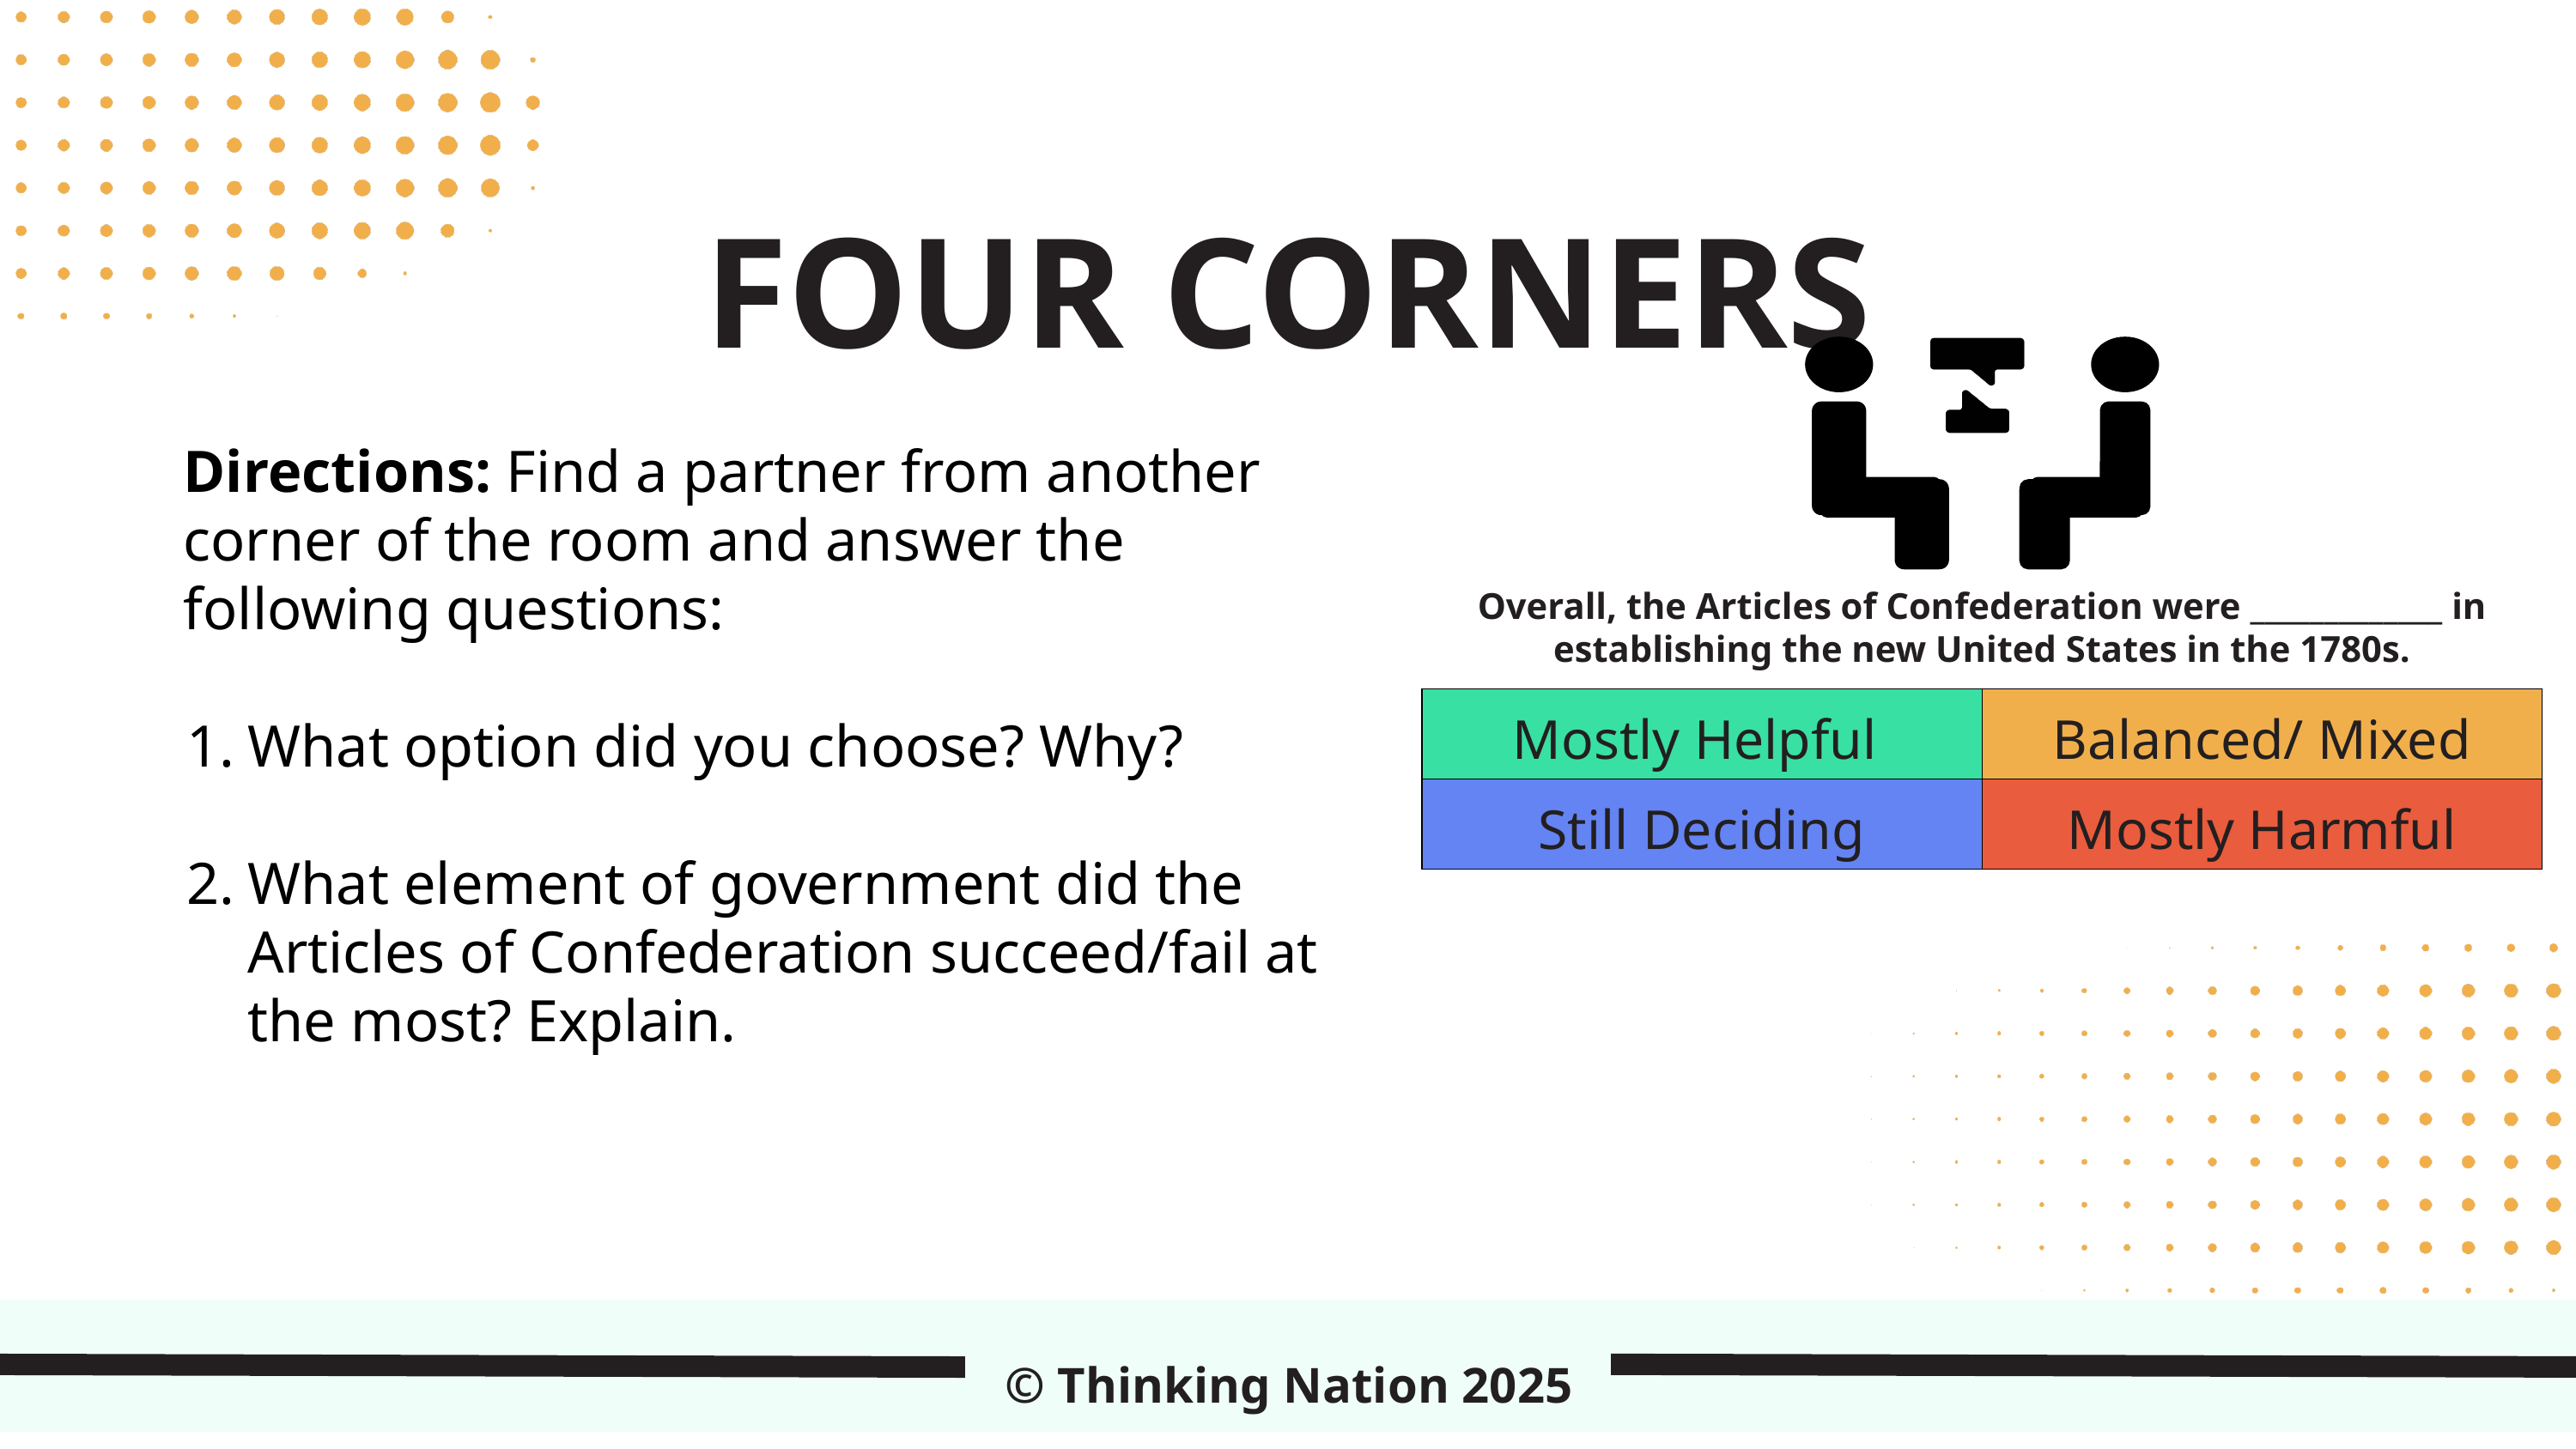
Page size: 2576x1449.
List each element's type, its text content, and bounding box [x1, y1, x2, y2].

text_box [0, 0, 540, 319]
table_cell Mostly Harmful [1983, 779, 2542, 869]
table_header Balanced/ Mixed [1983, 689, 2542, 779]
text_box FOUR CORNERS [359, 123, 2216, 379]
text_box Overall, the Articles of Confederation were _____________ in establishing the new United States in the 1780s. [1385, 583, 2576, 670]
text_box Directions: Find a partner from another corner of the room and answer the following questions: What option did you choose? Why? What element of government did the Articles of Confederation succeed/fail at the most? Explain. [170, 421, 1386, 1235]
table_cell Still Deciding [1423, 779, 1982, 869]
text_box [1805, 318, 2159, 569]
text_box [1828, 943, 2576, 1294]
table_header Mostly Helpful [1423, 689, 1982, 779]
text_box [0, 1299, 2576, 1433]
